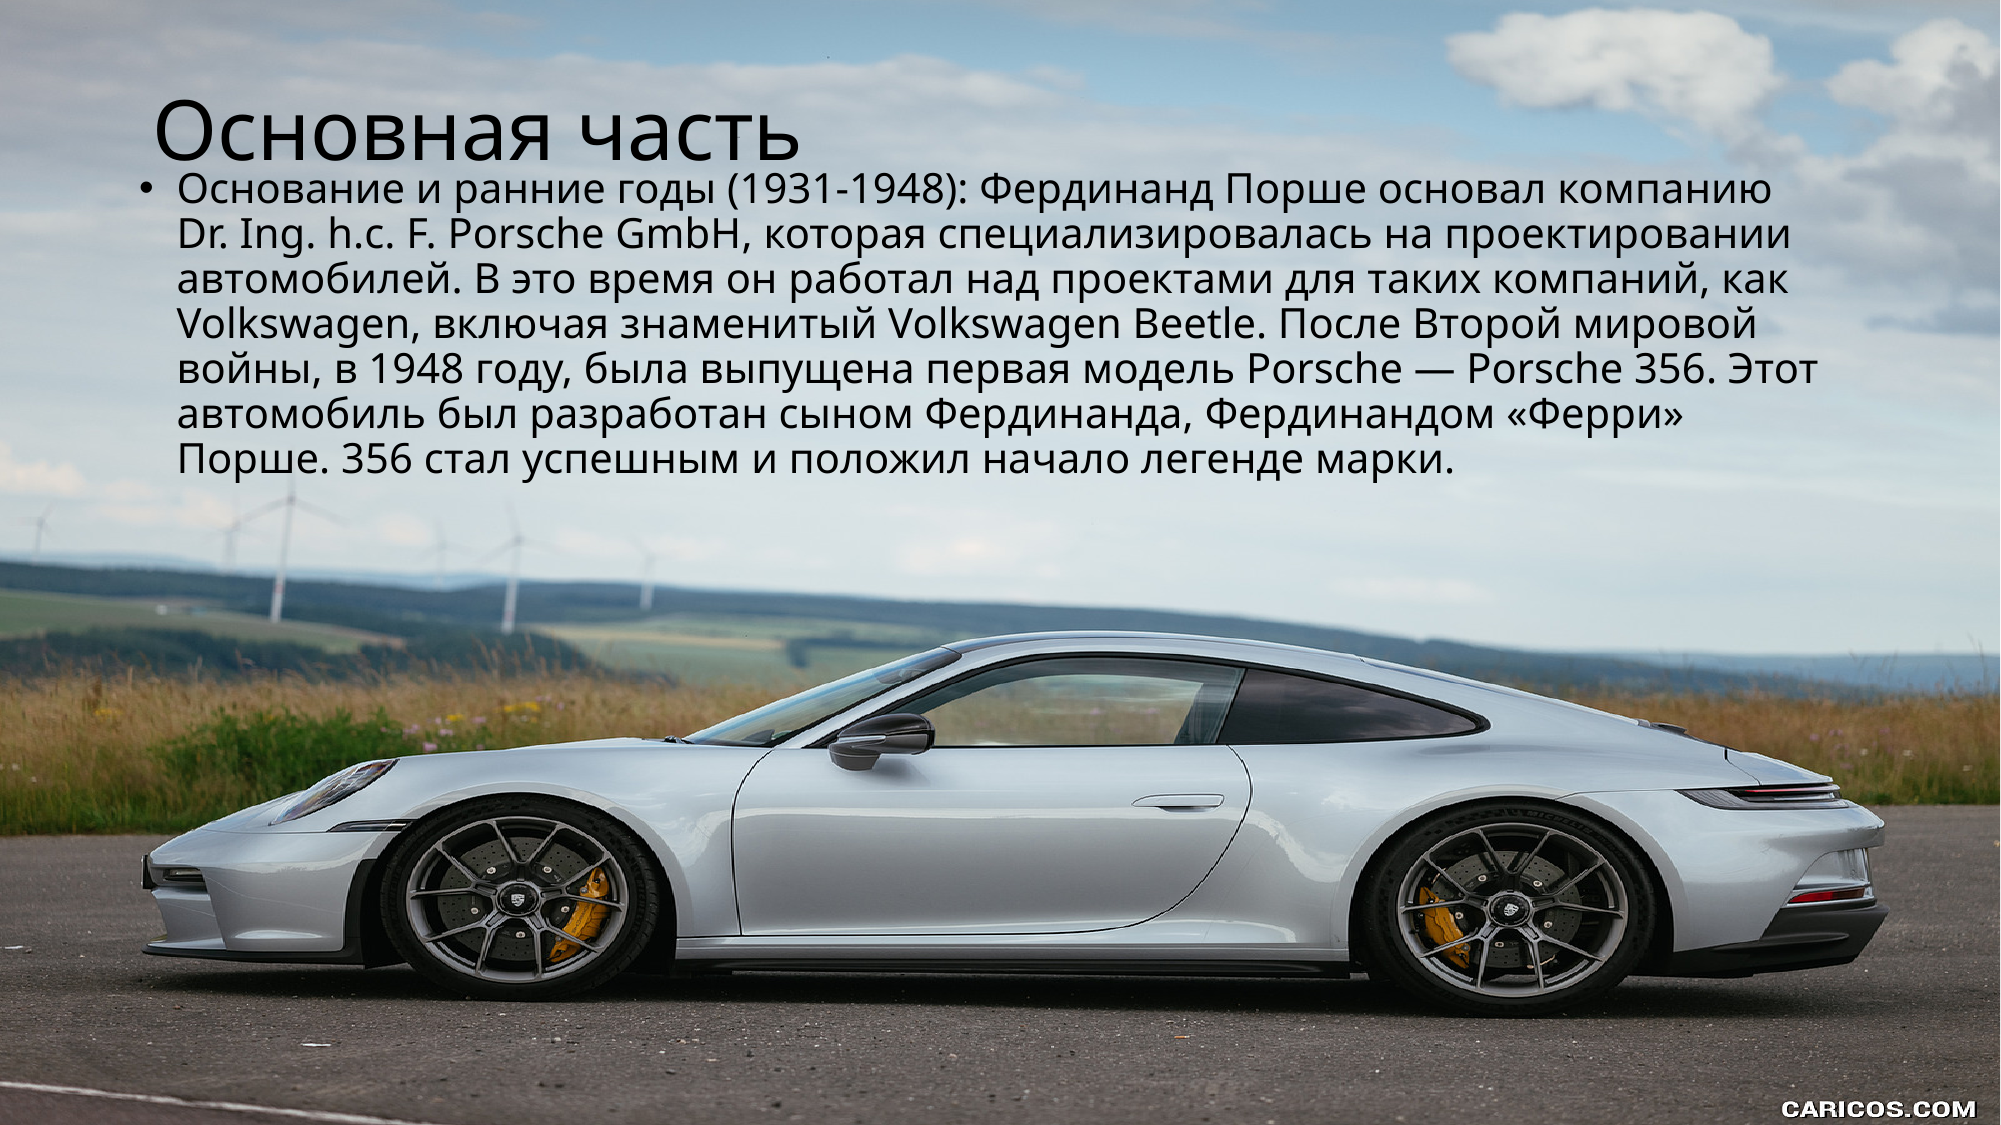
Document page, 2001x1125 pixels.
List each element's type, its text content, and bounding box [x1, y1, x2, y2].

title Основная часть [137, 59, 964, 159]
list Основание и ранние годы (1931-1948): Фердинанд Порше основал компанию Dr. Ing. h.c. F. Porsche GmbH, которая специализировалась на проектировании автомобилей. В это время он работал над проектами для таких компаний, как Volkswagen, включая знаменитый Volkswagen Beetle. После Второй мировой войны, в 1948 году, была выпущена первая модель Porsche — Porsche 356. Этот автомобиль был разработан сыном Фердинанда, Фердинандом «Ферри» Порше. 356 стал успешным и положил начало легенде марки. [124, 159, 1850, 966]
picture [0, 0, 2001, 1125]
